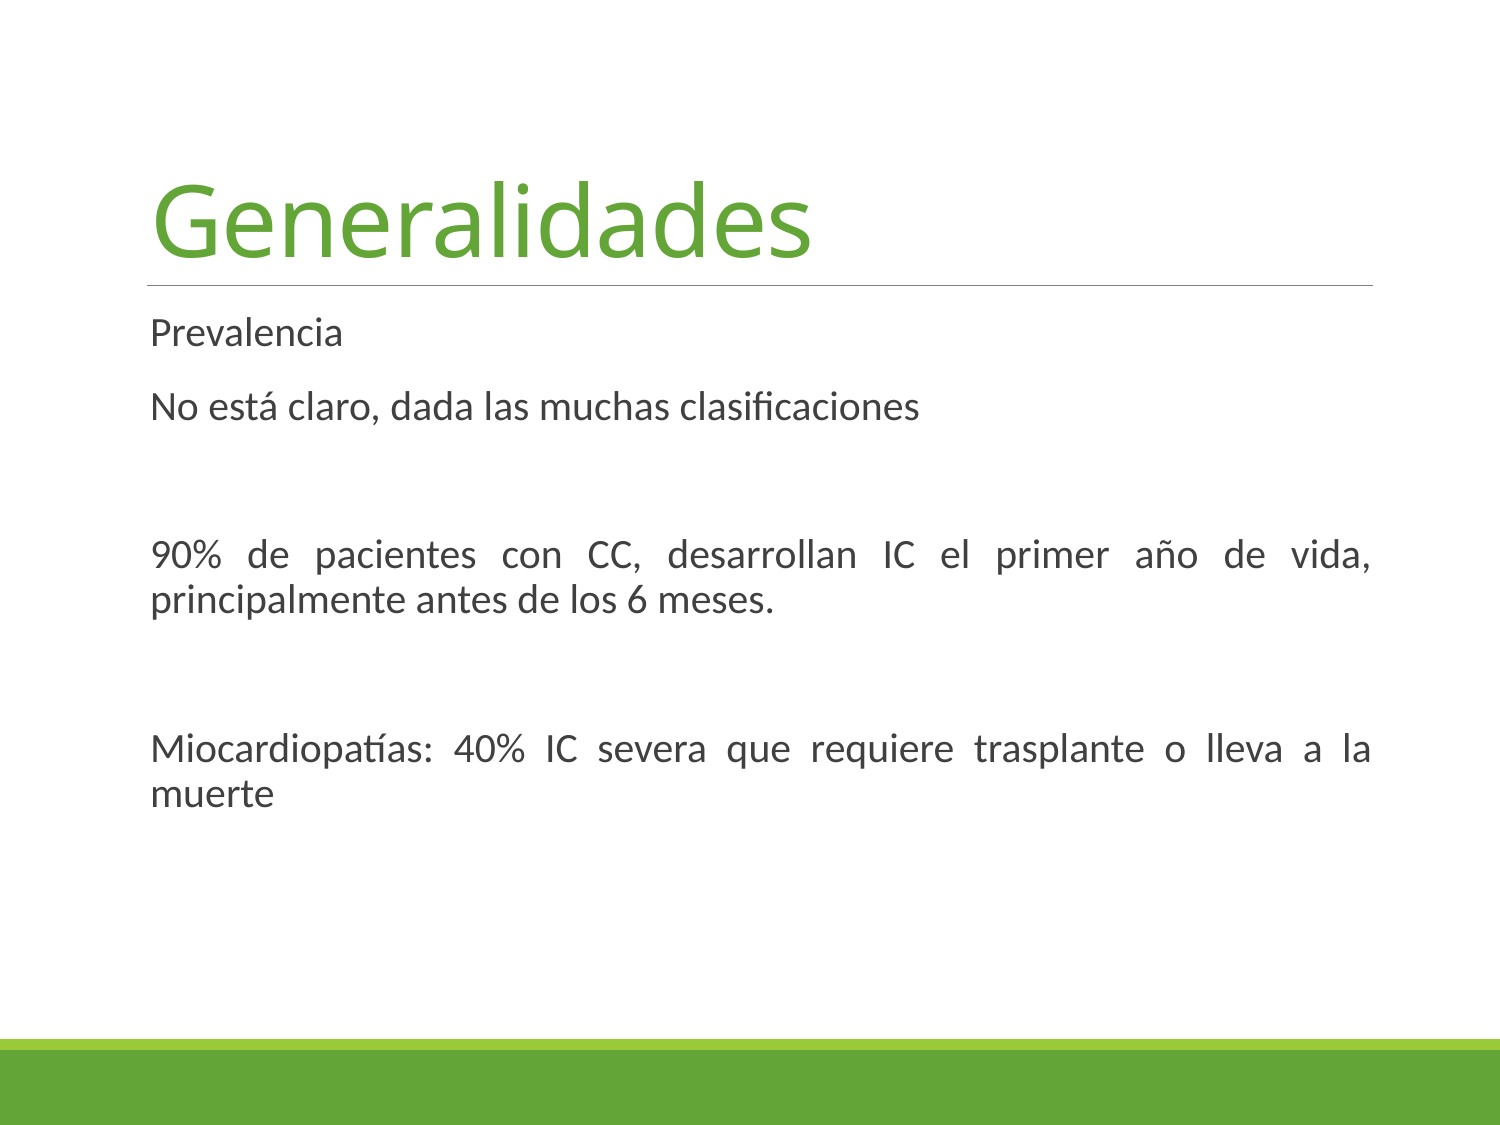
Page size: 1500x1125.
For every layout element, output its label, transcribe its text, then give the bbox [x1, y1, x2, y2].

list Prevalencia No está claro, dada las muchas clasificaciones 90% de pacientes con CC, desarrollan IC el primer año de vida, principalmente antes de los 6 meses. Miocardiopatías: 40% IC severa que requiere trasplante o lleva a la muerte [135, 302, 1373, 963]
title Generalidades [135, 47, 1373, 285]
